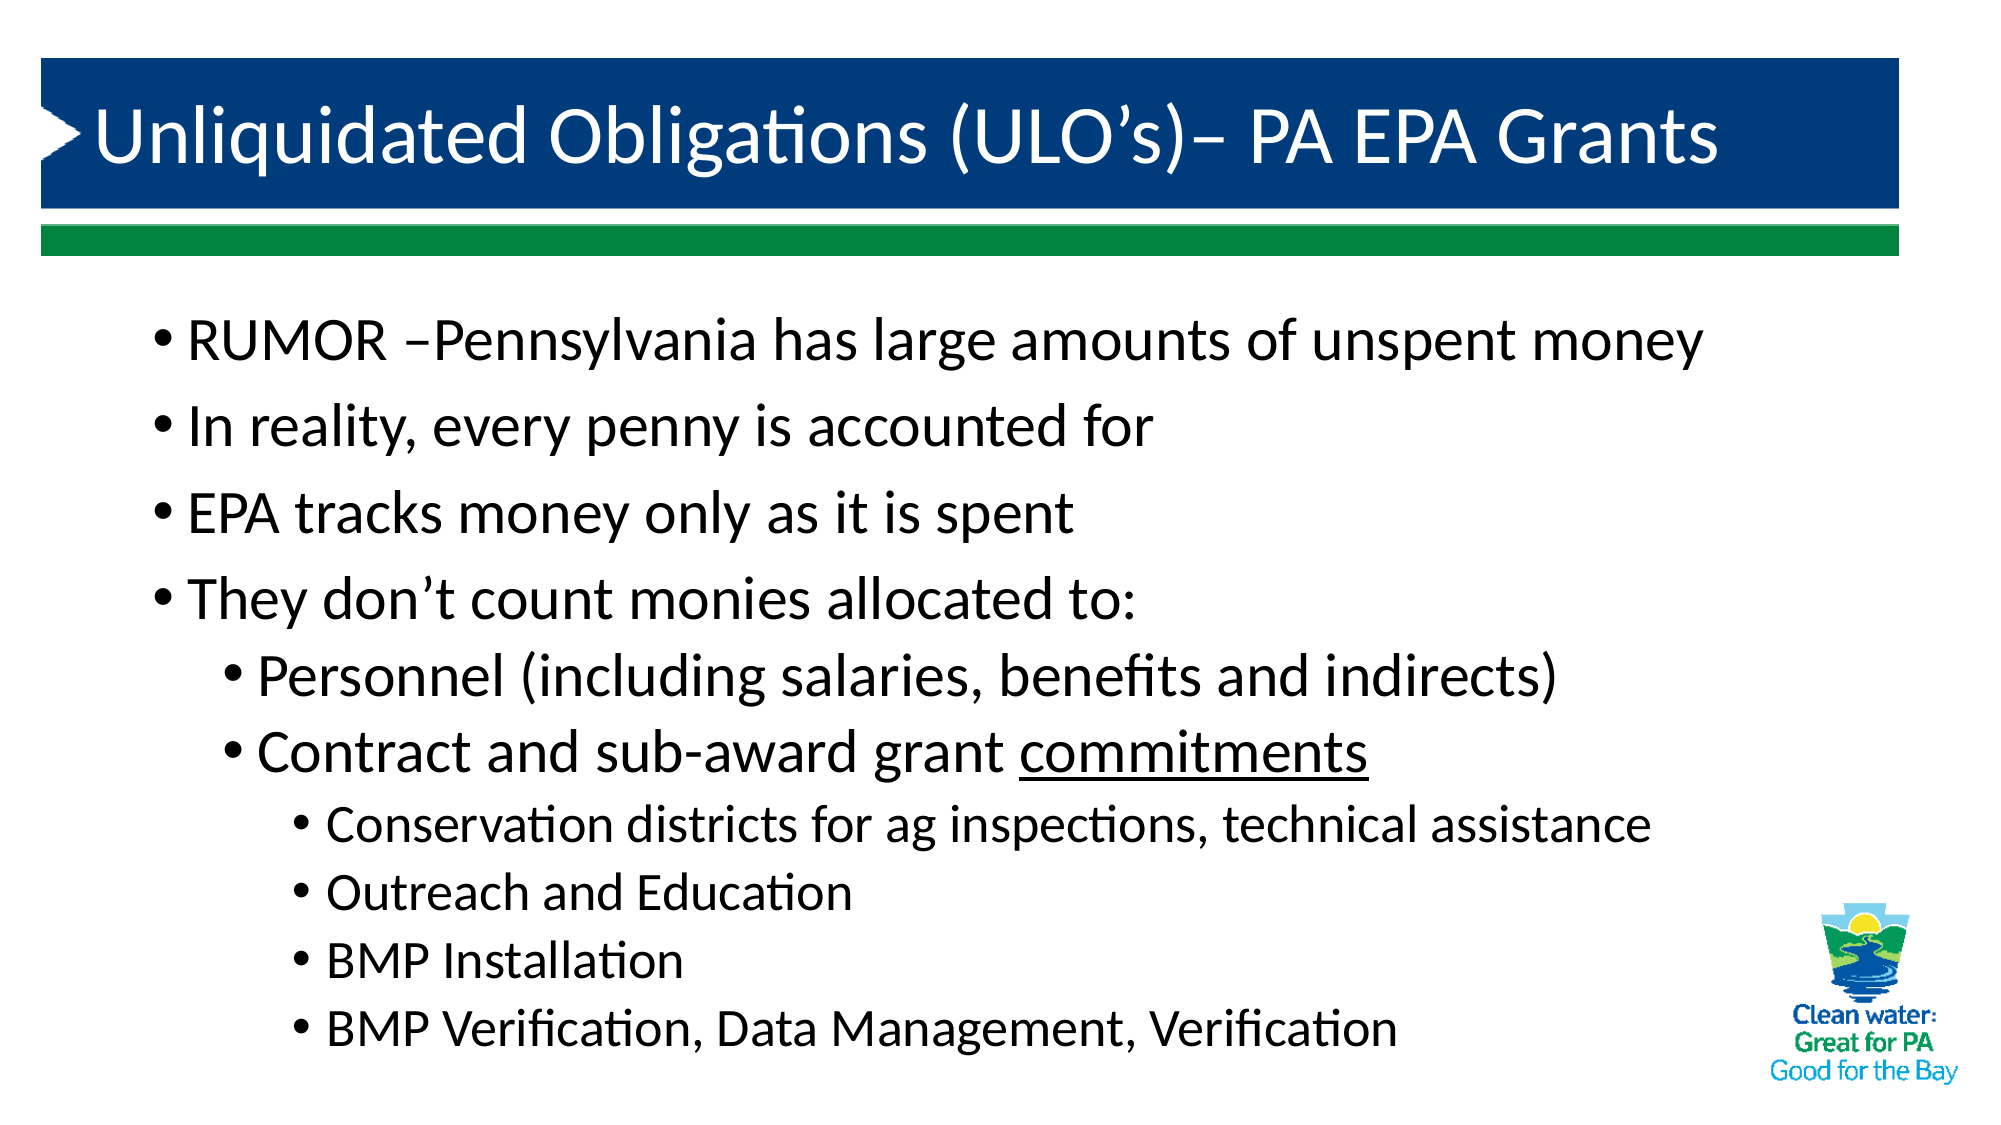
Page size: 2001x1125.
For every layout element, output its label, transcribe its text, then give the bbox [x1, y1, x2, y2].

list RUMOR –Pennsylvania has large amounts of unspent money In reality, every penny is accounted for EPA tracks money only as it is spent They don’t count monies allocated to: Personnel (including salaries, benefits and indirects) Contract and sub-award grant commitments Conservation districts for ag inspections, technical assistance Outreach and Education BMP Installation BMP Verification, Data Management, Verification [137, 299, 1863, 1074]
picture [1766, 900, 1962, 1089]
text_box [41, 58, 1899, 256]
